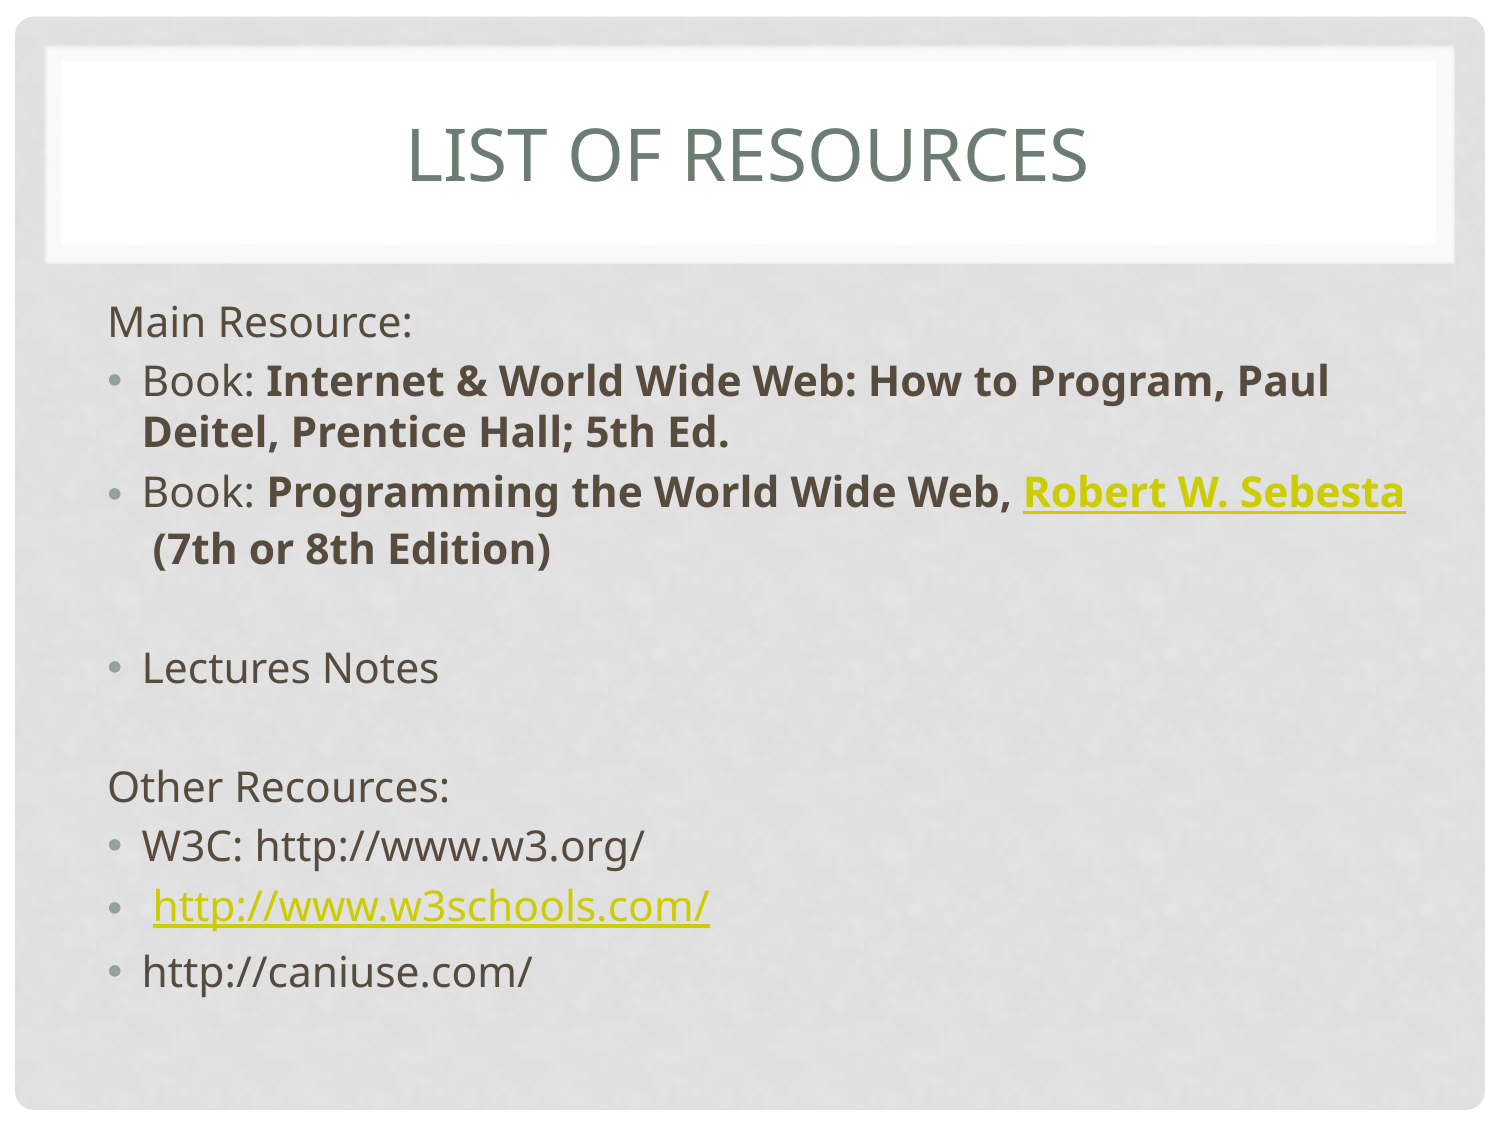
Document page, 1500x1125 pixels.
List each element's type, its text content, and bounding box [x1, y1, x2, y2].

list Main Resource: Book: Internet & World Wide Web: How to Program, Paul Deitel, Prentice Hall; 5th Ed. Book: Programming the World Wide Web, Robert W. Sebesta (7th or 8th Edition) Lectures Notes Other Recources: W3C: http://www.w3.org/ http://www.w3schools.com/ http://caniuse.com/ [75, 287, 1425, 1005]
title List of resources [69, 66, 1425, 238]
